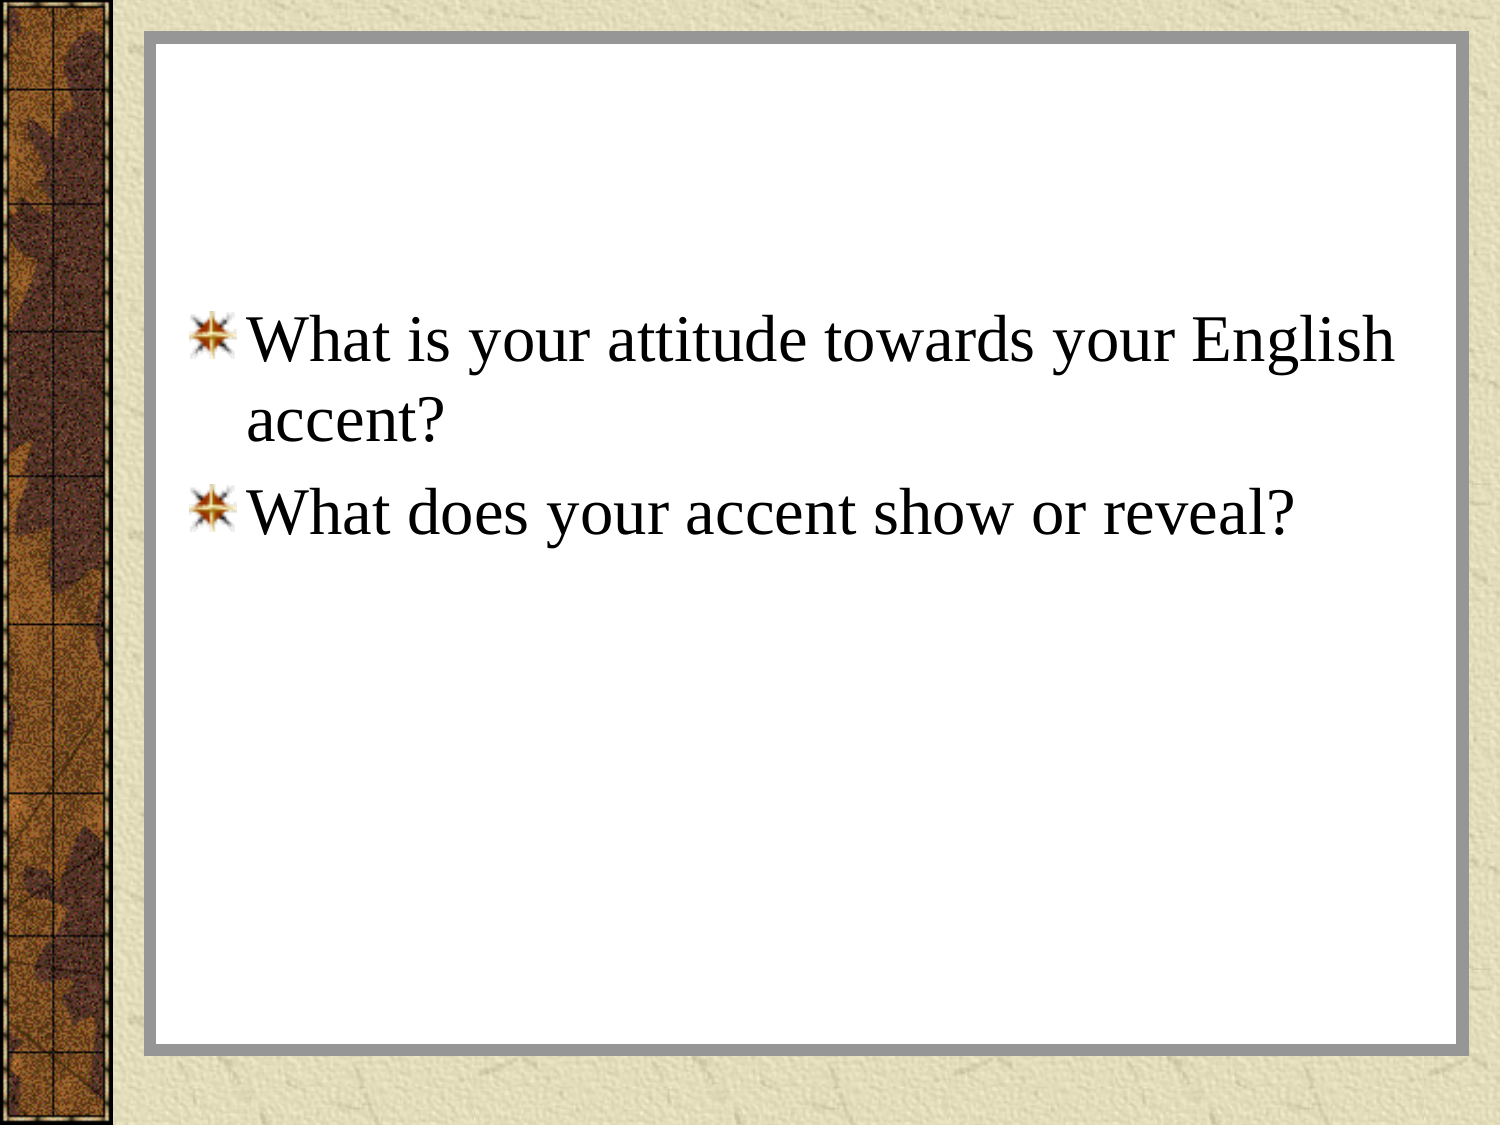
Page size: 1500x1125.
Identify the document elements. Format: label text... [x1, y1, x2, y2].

list What is your attitude towards your English accent? What does your accent show or reveal? [174, 287, 1450, 963]
picture [0, 0, 1500, 1125]
